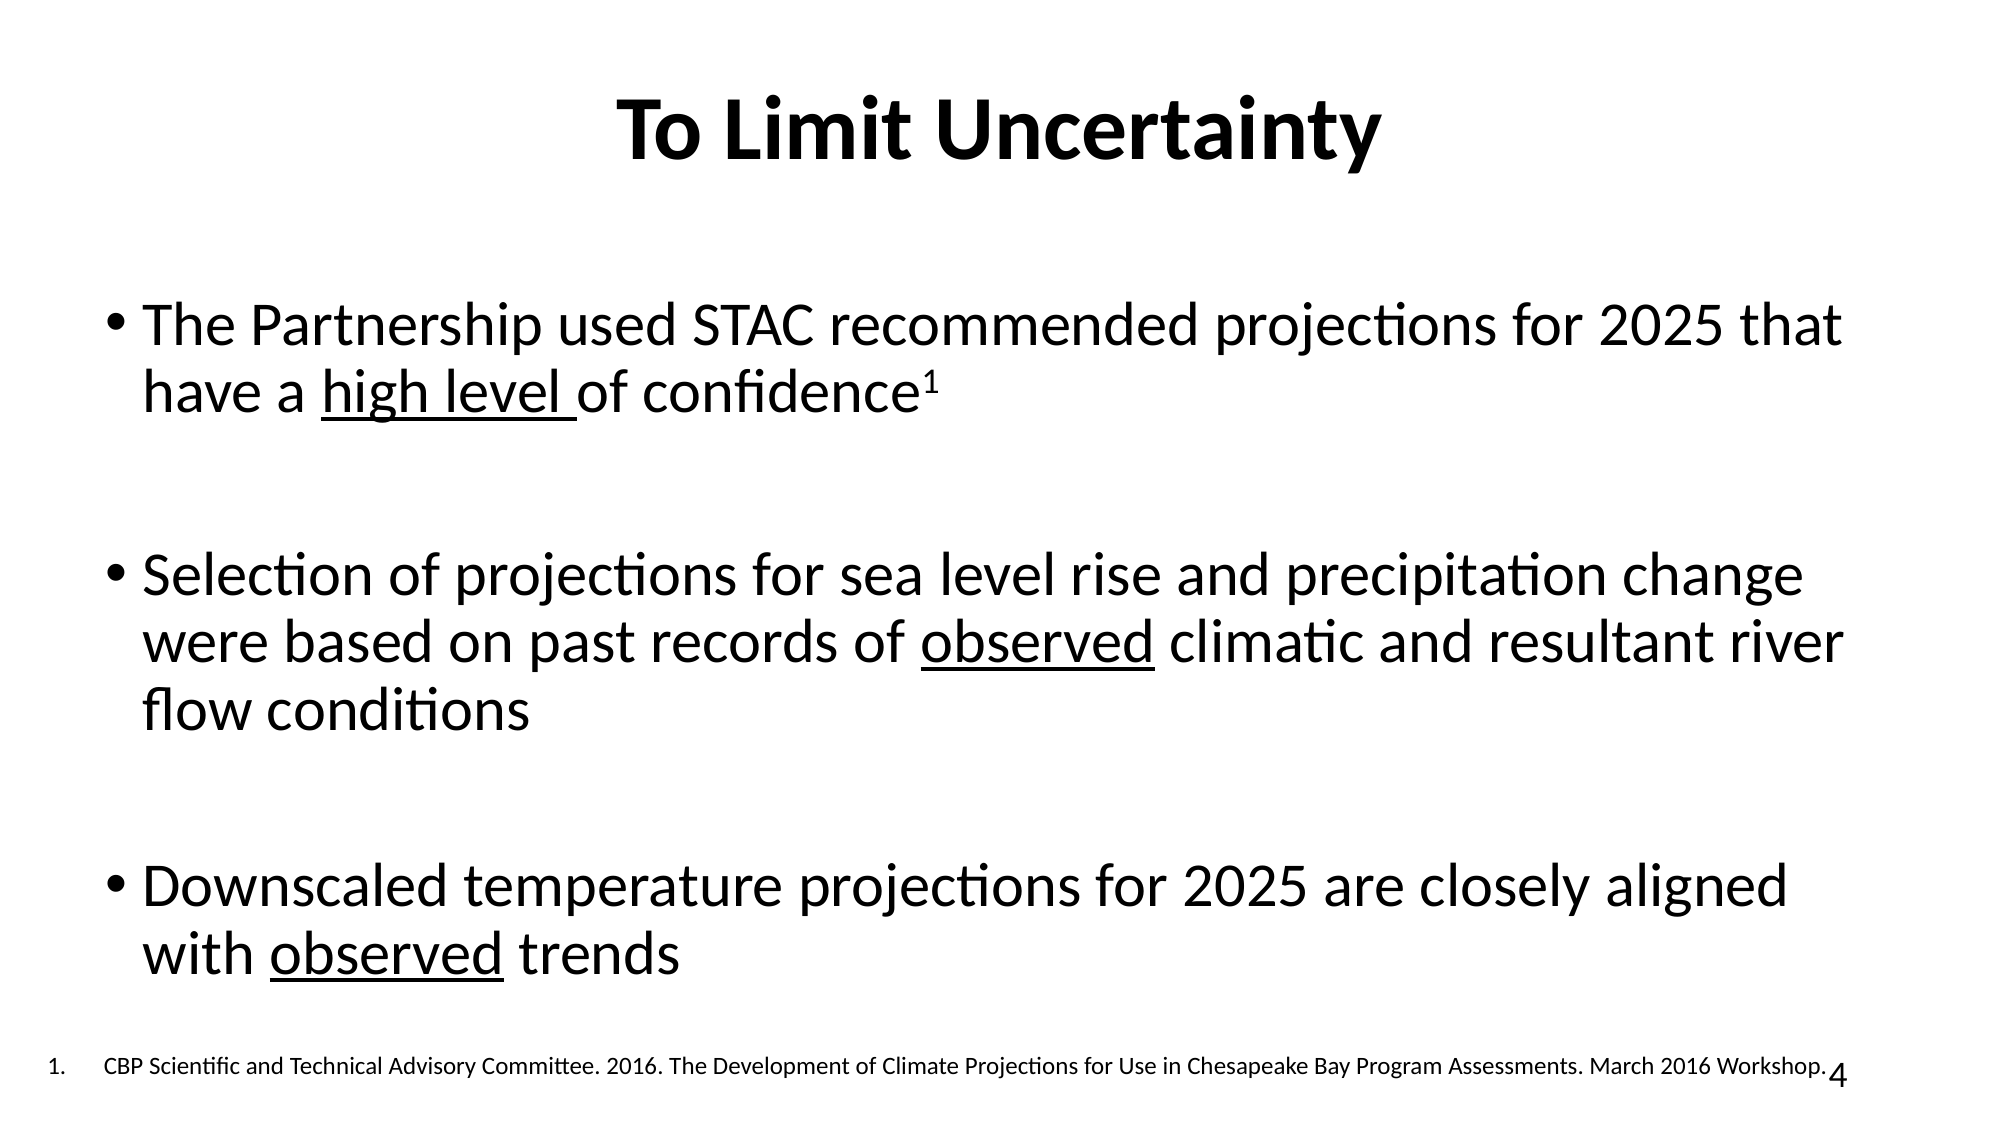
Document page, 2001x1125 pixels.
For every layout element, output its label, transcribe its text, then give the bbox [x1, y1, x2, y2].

title To Limit Uncertainty [137, 20, 1863, 239]
slide_number 4 [1412, 1042, 1863, 1103]
text_box CBP Scientific and Technical Advisory Committee. 2016. The Development of Climate Projections for Use in Chesapeake Bay Program Assessments. March 2016 Workshop. [32, 1042, 1852, 1088]
list The Partnership used STAC recommended projections for 2025 that have a high level of confidence1 Selection of projections for sea level rise and precipitation change were based on past records of observed climatic and resultant river flow conditions Downscaled temperature projections for 2025 are closely aligned with observed trends [90, 283, 1863, 1042]
